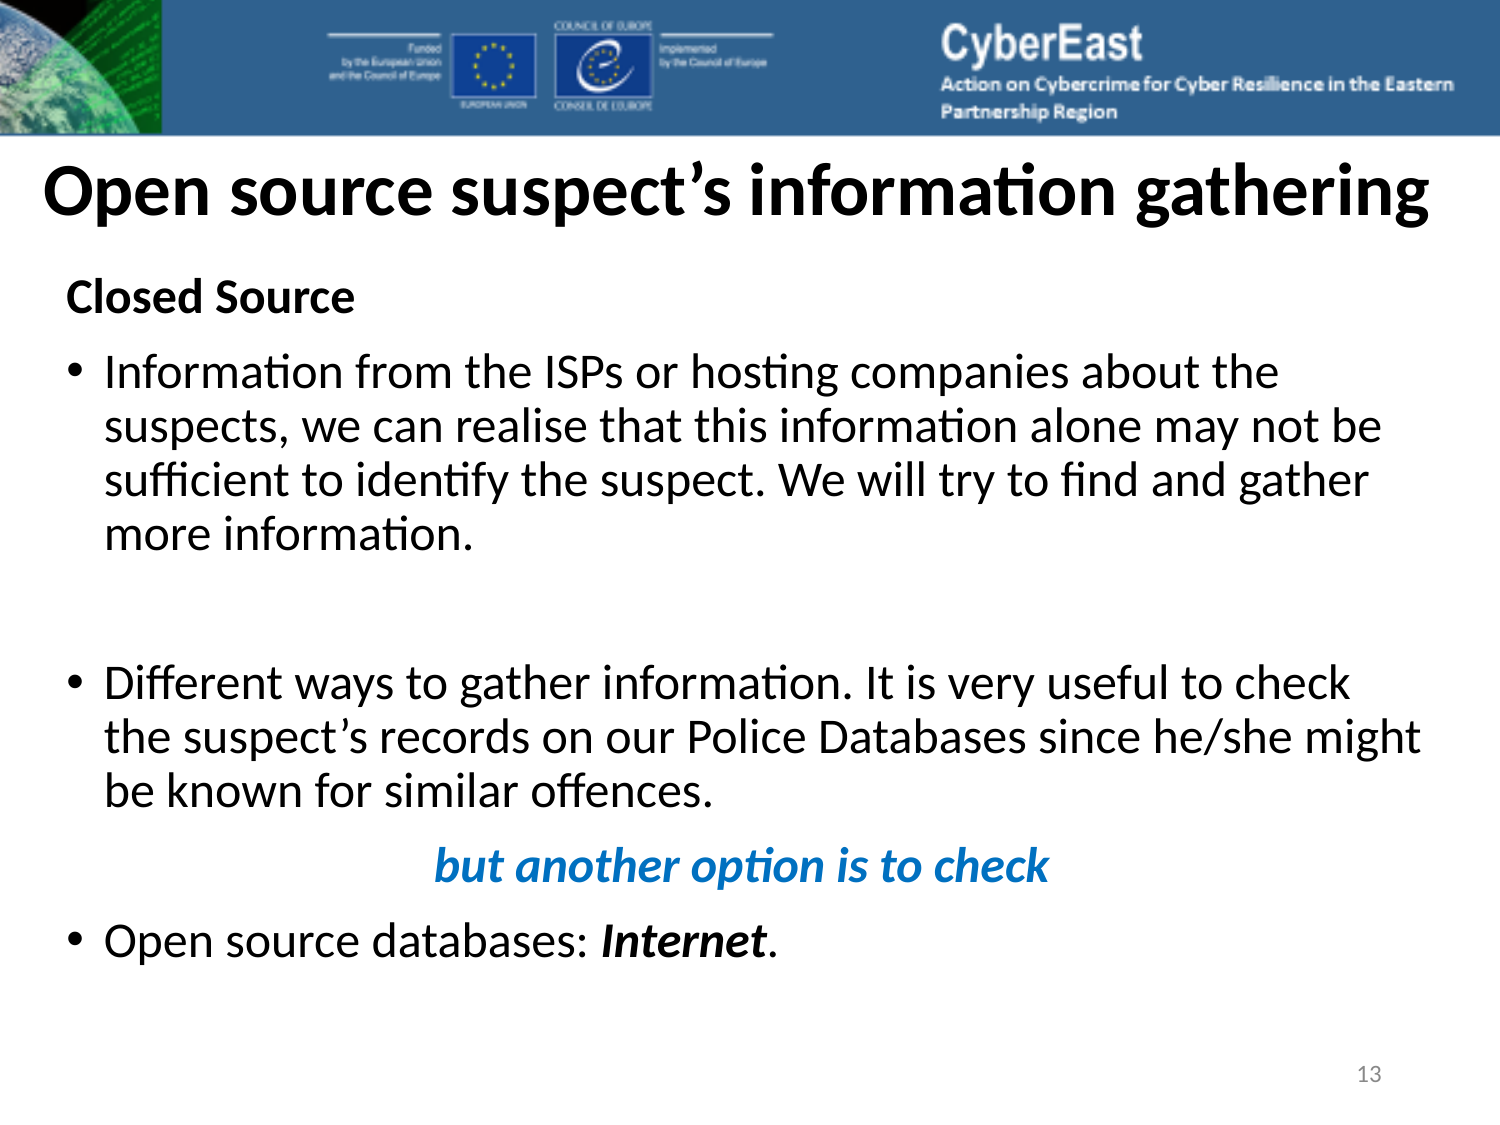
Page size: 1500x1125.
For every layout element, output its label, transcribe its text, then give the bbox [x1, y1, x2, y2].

title Open source suspect’s information gathering [28, 82, 1467, 300]
slide_number 13 [1059, 1042, 1397, 1103]
list Closed Source Information from the ISPs or hosting companies about the suspects, we can realise that this information alone may not be sufficient to identify the suspect. We will try to find and gather more information. Different ways to gather information. It is very useful to check the suspect’s records on our Police Databases since he/she might be known for similar offences. but another option is to check Open source databases: Internet. [51, 262, 1444, 1043]
picture [0, 0, 1500, 1125]
